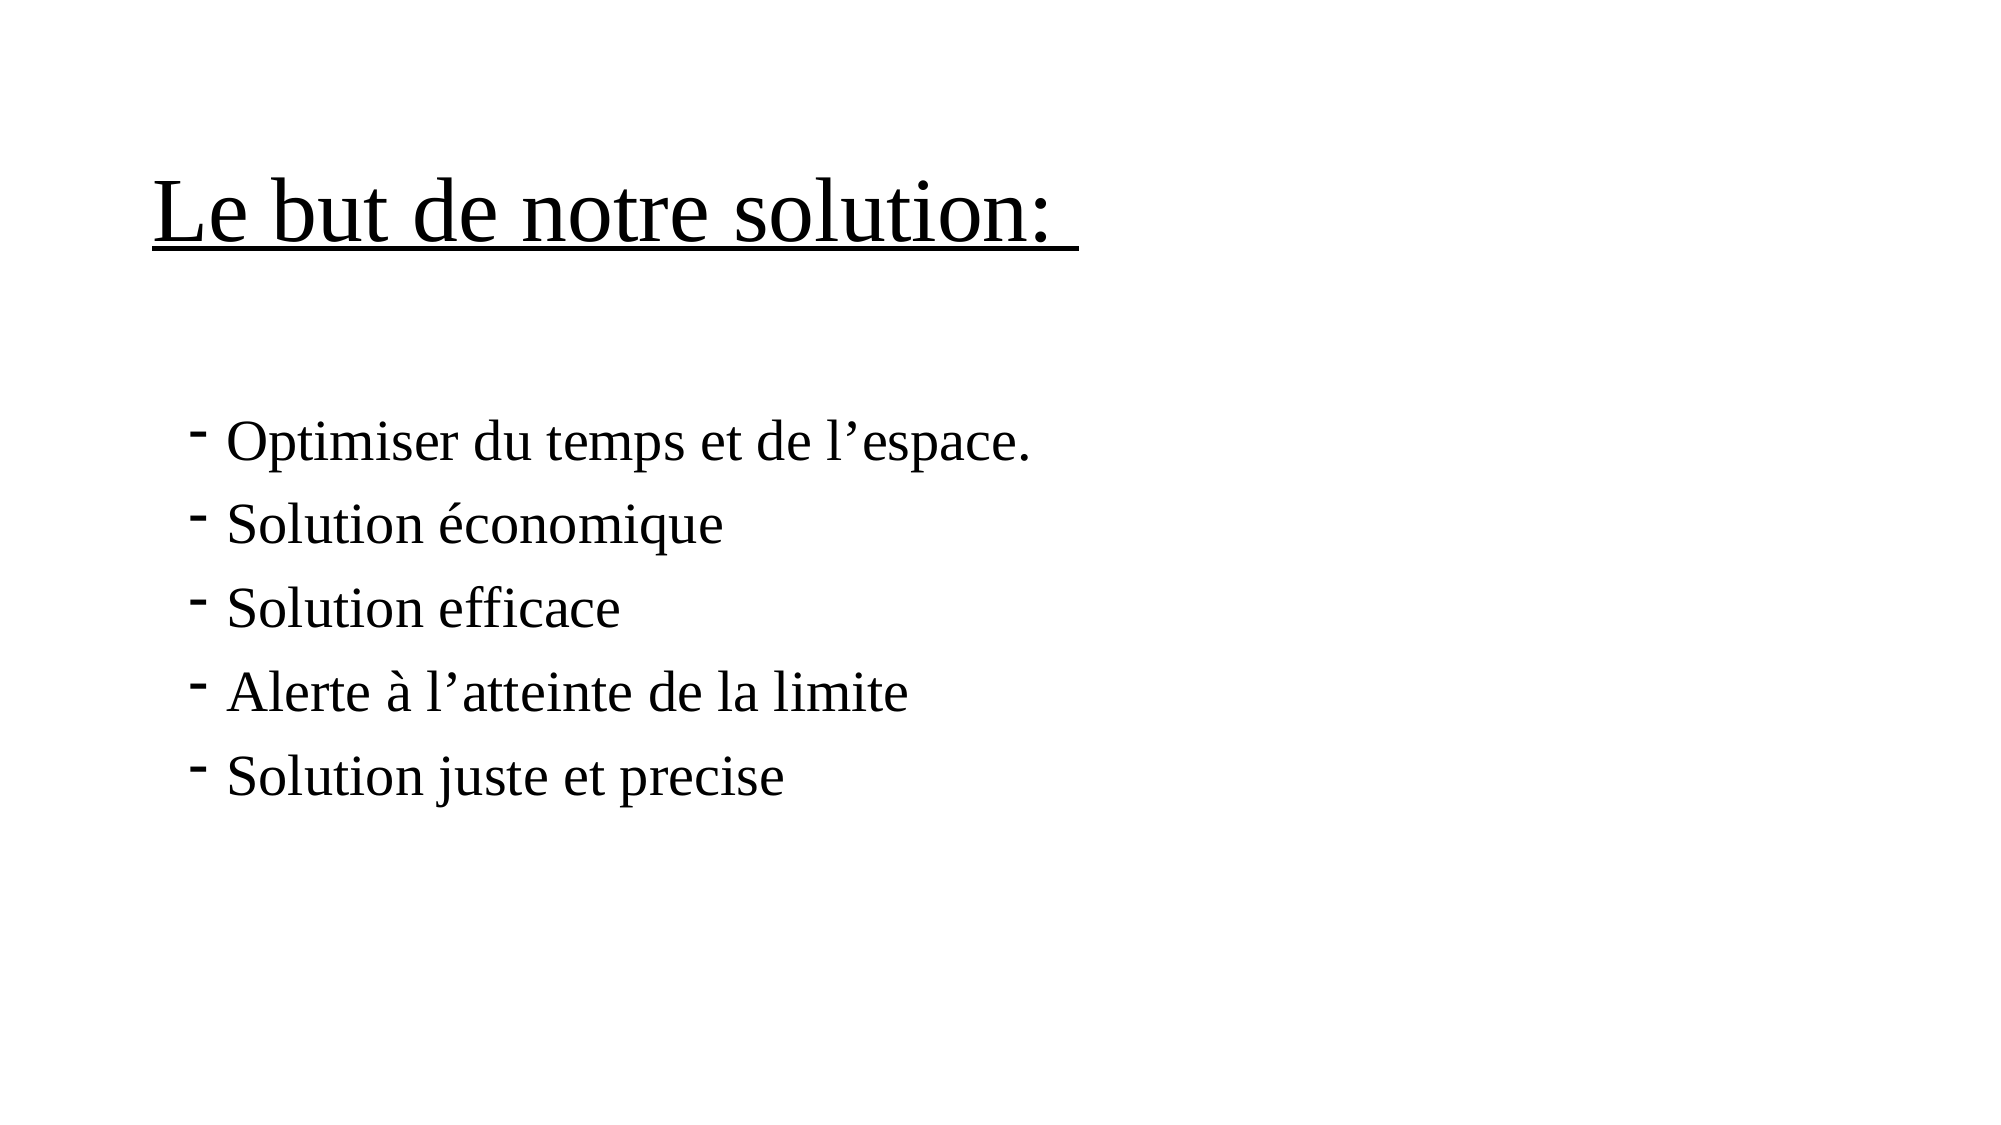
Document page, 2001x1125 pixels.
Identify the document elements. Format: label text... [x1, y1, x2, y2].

title Le but de notre solution: [137, 102, 1863, 321]
list Optimiser du temps et de l’espace. Solution économique Solution efficace Alerte à l’atteinte de la limite Solution juste et precise [173, 402, 1958, 1125]
